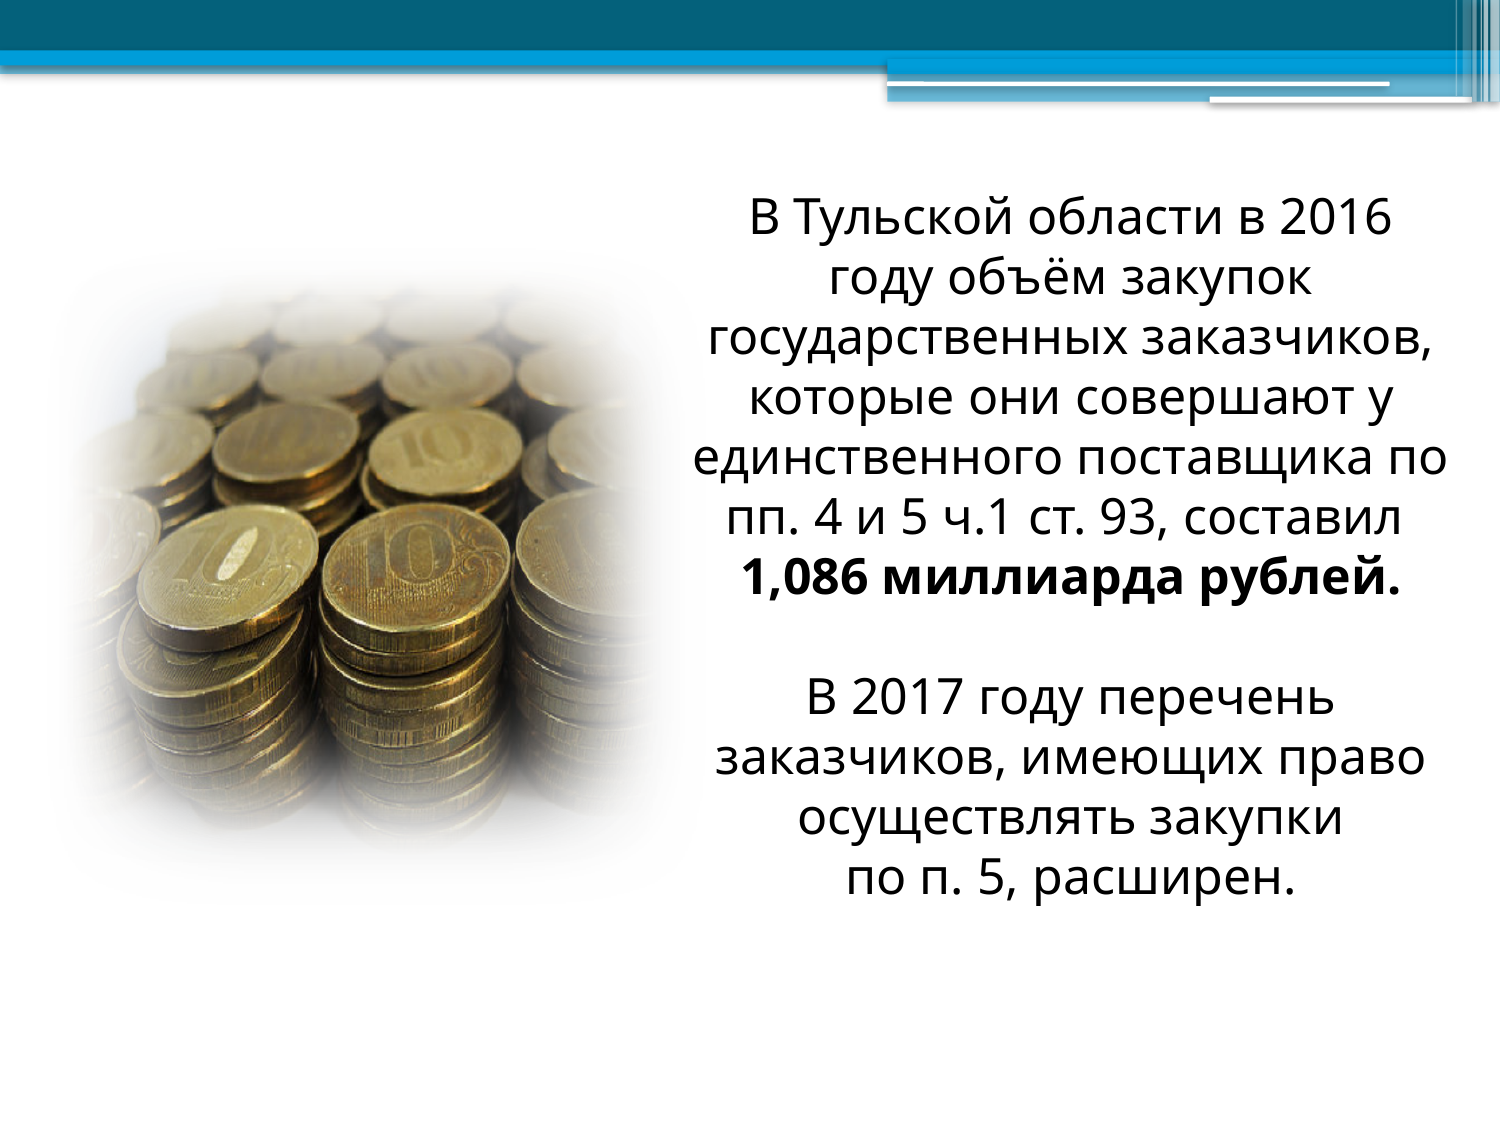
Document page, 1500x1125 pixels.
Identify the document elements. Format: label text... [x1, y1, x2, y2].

picture [52, 255, 667, 869]
list В Тульской области в 2016 году объём закупок государственных заказчиков, которые они совершают у единственного поставщика по пп. 4 и 5 ч.1 ст. 93, составил 1,086 миллиарда рублей. В 2017 году перечень заказчиков, имеющих право осуществлять закупки по п. 5, расширен. [690, 185, 1459, 997]
